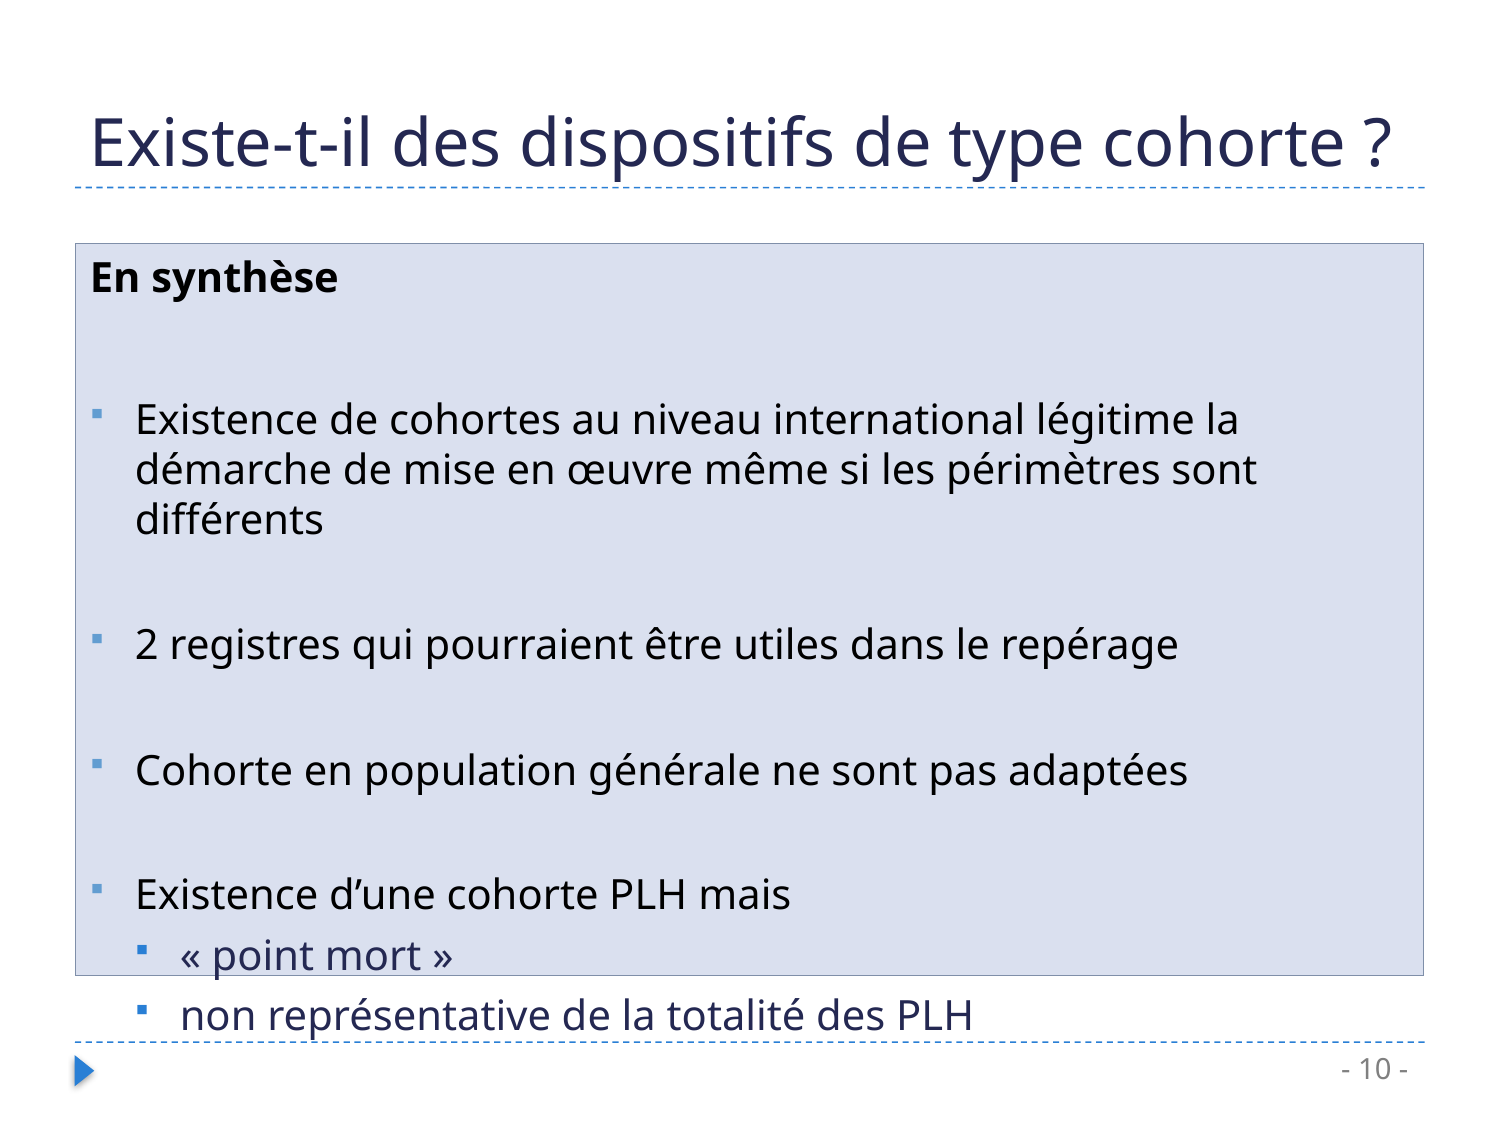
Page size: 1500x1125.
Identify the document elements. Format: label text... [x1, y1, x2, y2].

list En synthèse Existence de cohortes au niveau international légitime la démarche de mise en œuvre même si les périmètres sont différents 2 registres qui pourraient être utiles dans le repérage Cohorte en population générale ne sont pas adaptées Existence d’une cohorte PLH mais « point mort » non représentative de la totalité des PLH [75, 243, 1424, 976]
title Existe-t-il des dispositifs de type cohorte ? [75, 24, 1425, 188]
footer - 10 - [475, 1042, 1424, 1103]
